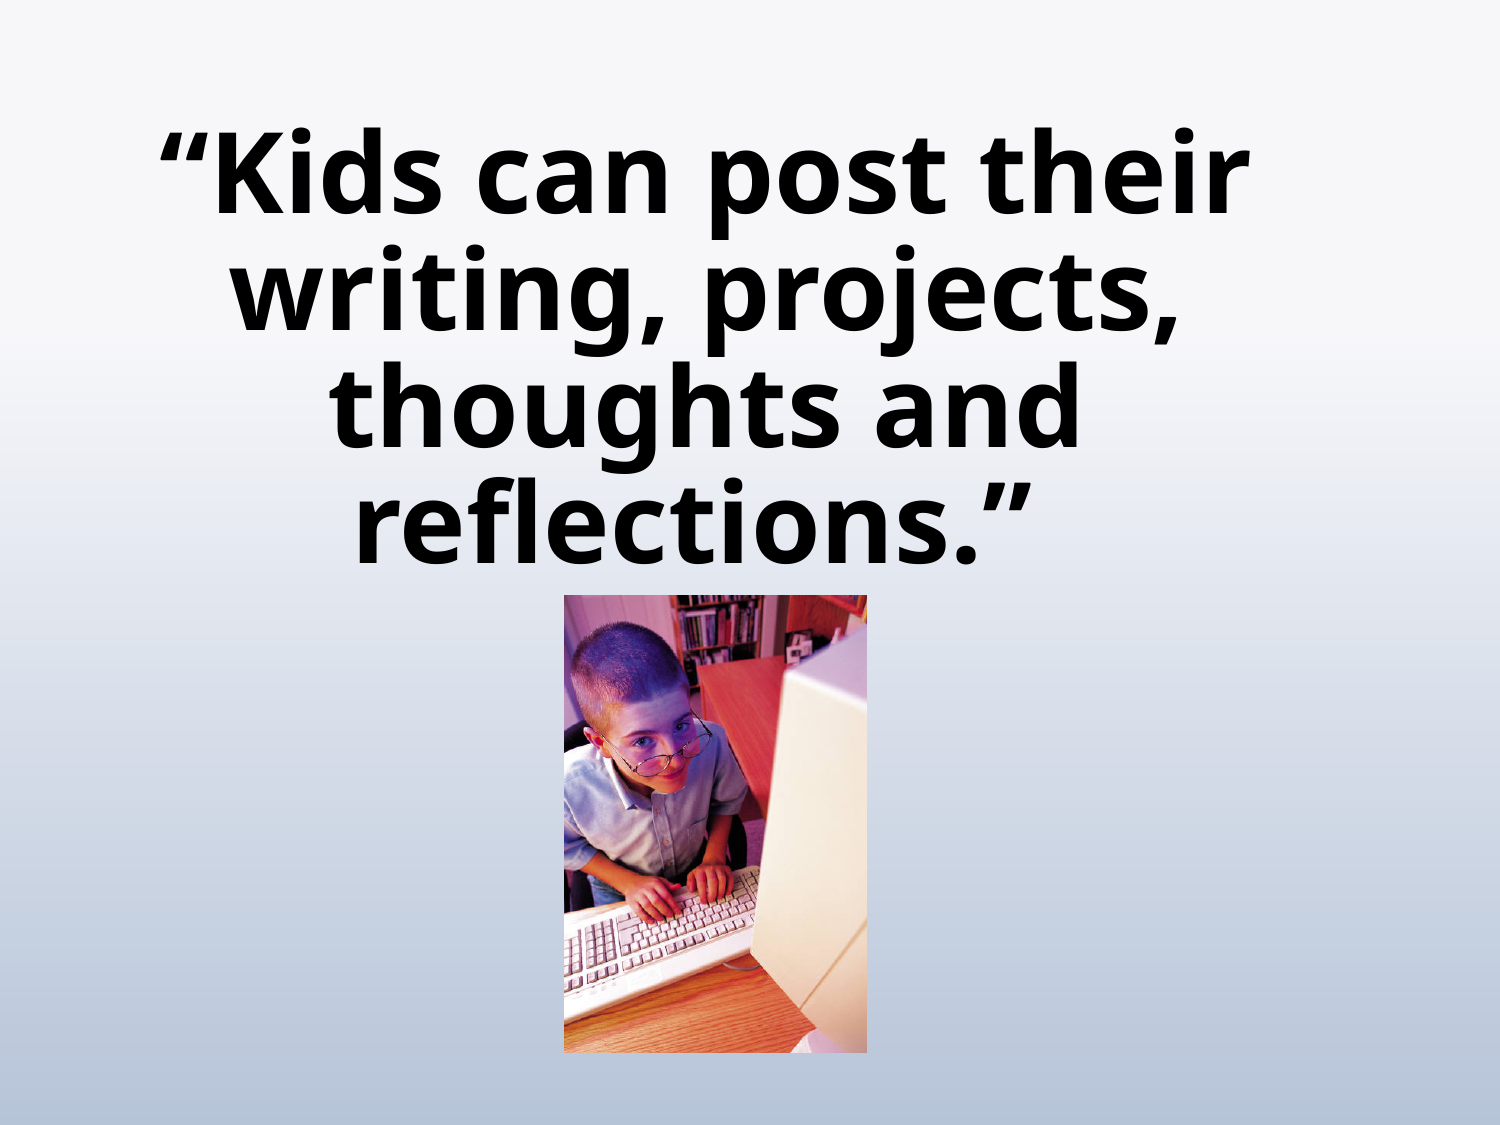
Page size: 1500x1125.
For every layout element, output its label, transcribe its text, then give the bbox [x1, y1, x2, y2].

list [255, 593, 1176, 1054]
title “Kids can post their writing, projects, thoughts and reflections.” [106, 286, 1307, 536]
